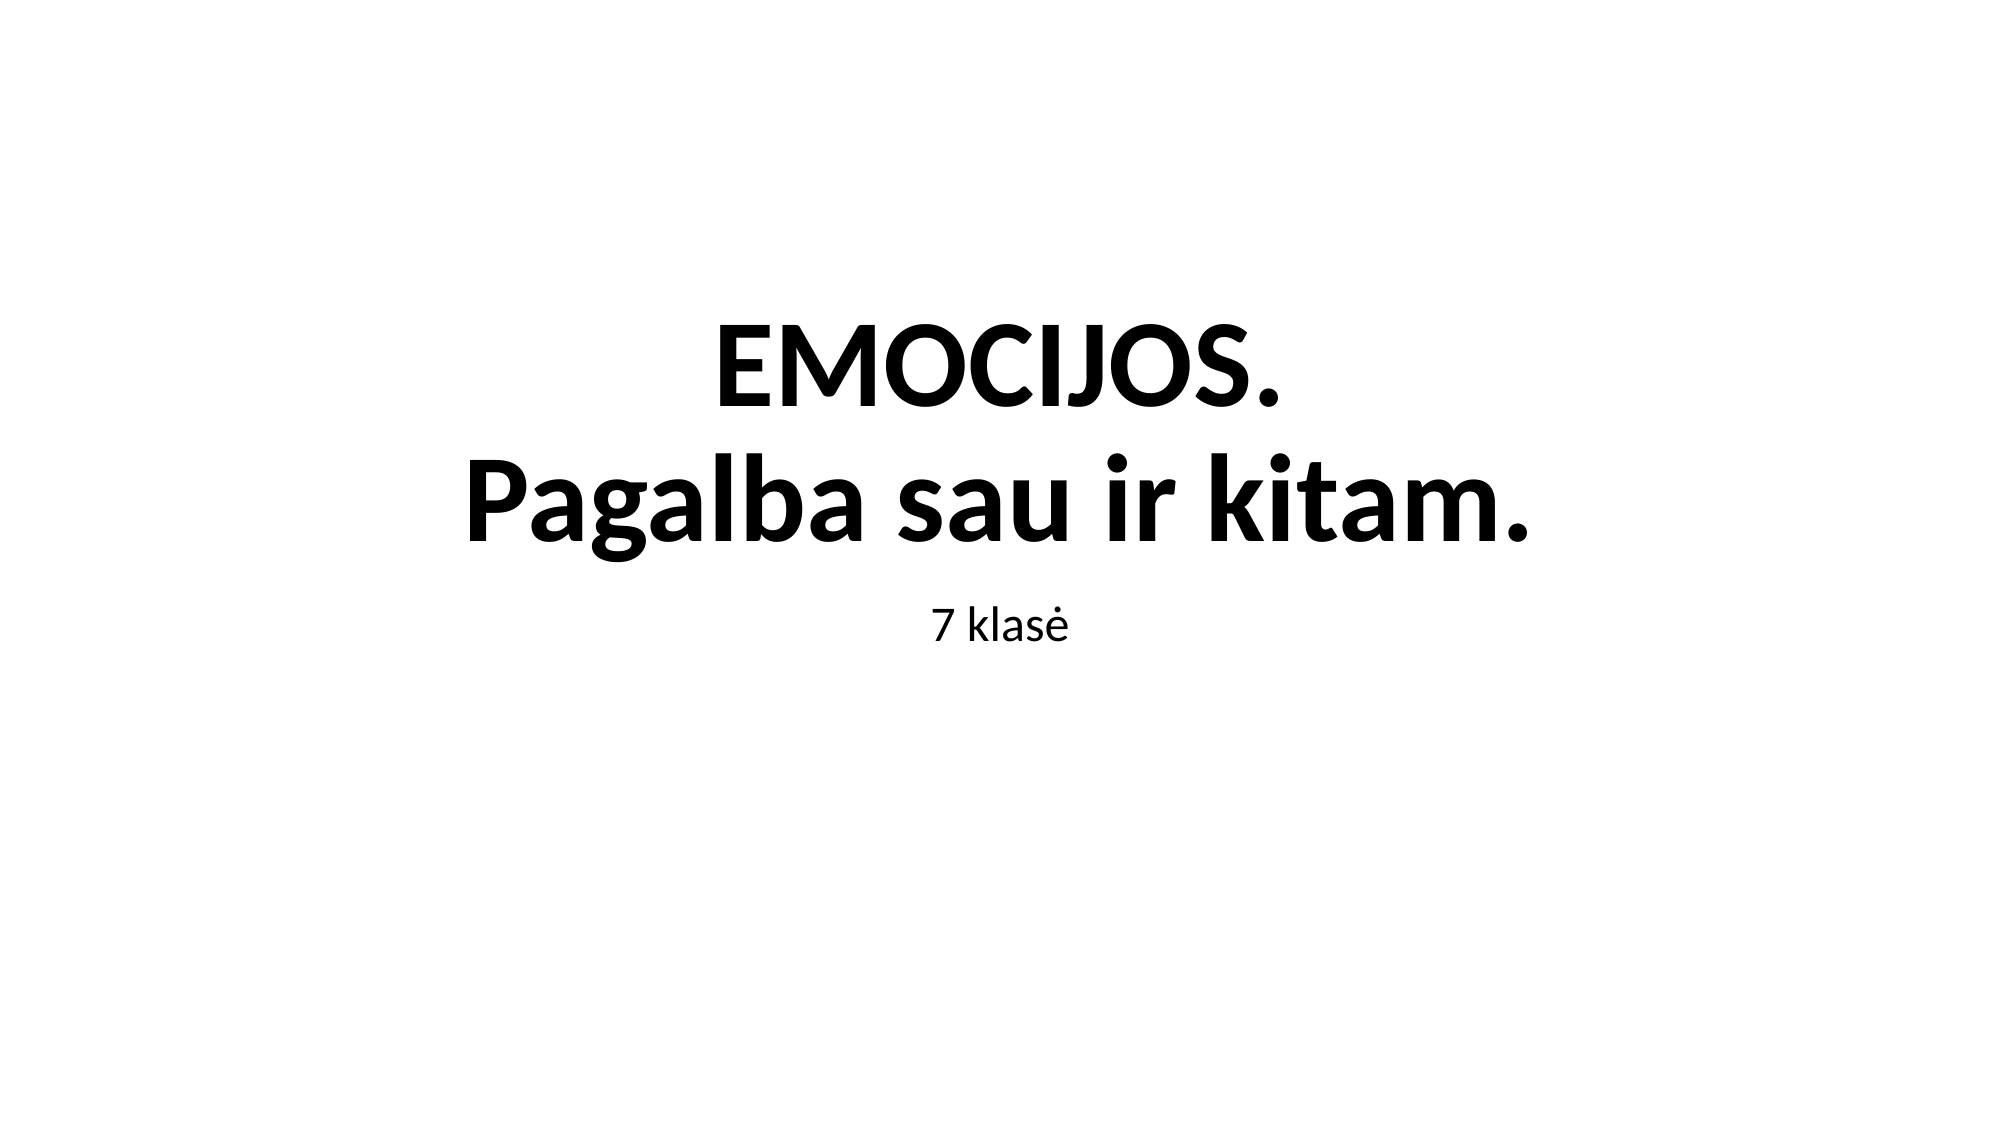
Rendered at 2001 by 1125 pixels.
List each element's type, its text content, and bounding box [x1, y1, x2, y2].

subtitle 7 klasė [249, 590, 1750, 863]
title EMOCIJOS. Pagalba sau ir kitam. [249, 184, 1750, 576]
